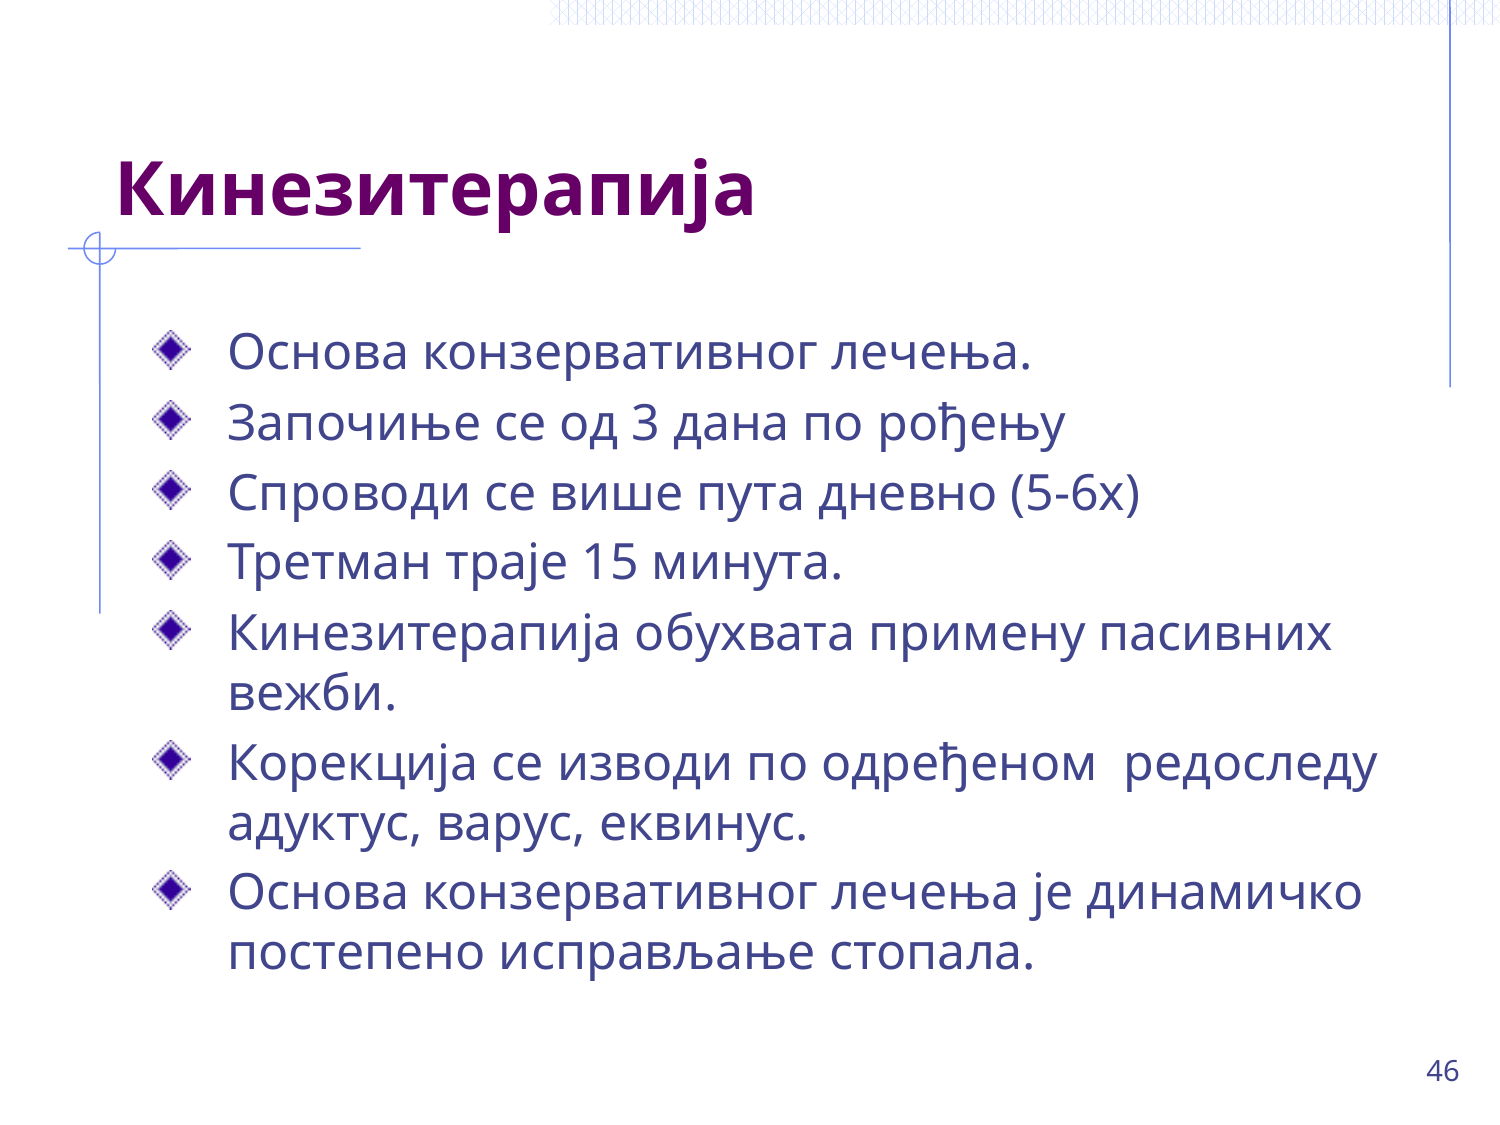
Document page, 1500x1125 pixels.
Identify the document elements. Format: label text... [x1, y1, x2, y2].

picture [152, 740, 191, 780]
picture [152, 610, 191, 650]
picture [152, 540, 191, 580]
title Кинезитерапија [99, 49, 1376, 238]
slide_number 46 [1162, 1025, 1475, 1100]
picture [152, 400, 191, 440]
picture [152, 470, 191, 510]
picture [152, 870, 191, 910]
picture [152, 330, 191, 370]
list Основа конзервативног лечења. Започиње се од 3 дана по рођењу Спроводи се више пута дневно (5-6х) Третман траје 15 минута. Кинезитерапија обухвата примену пасивних вежби. Корекција се изводи по одређеном редоследу адуктус, варус, еквинус. Основа конзервативног лечења је динамичко постепено исправљање стопала. [137, 312, 1413, 988]
